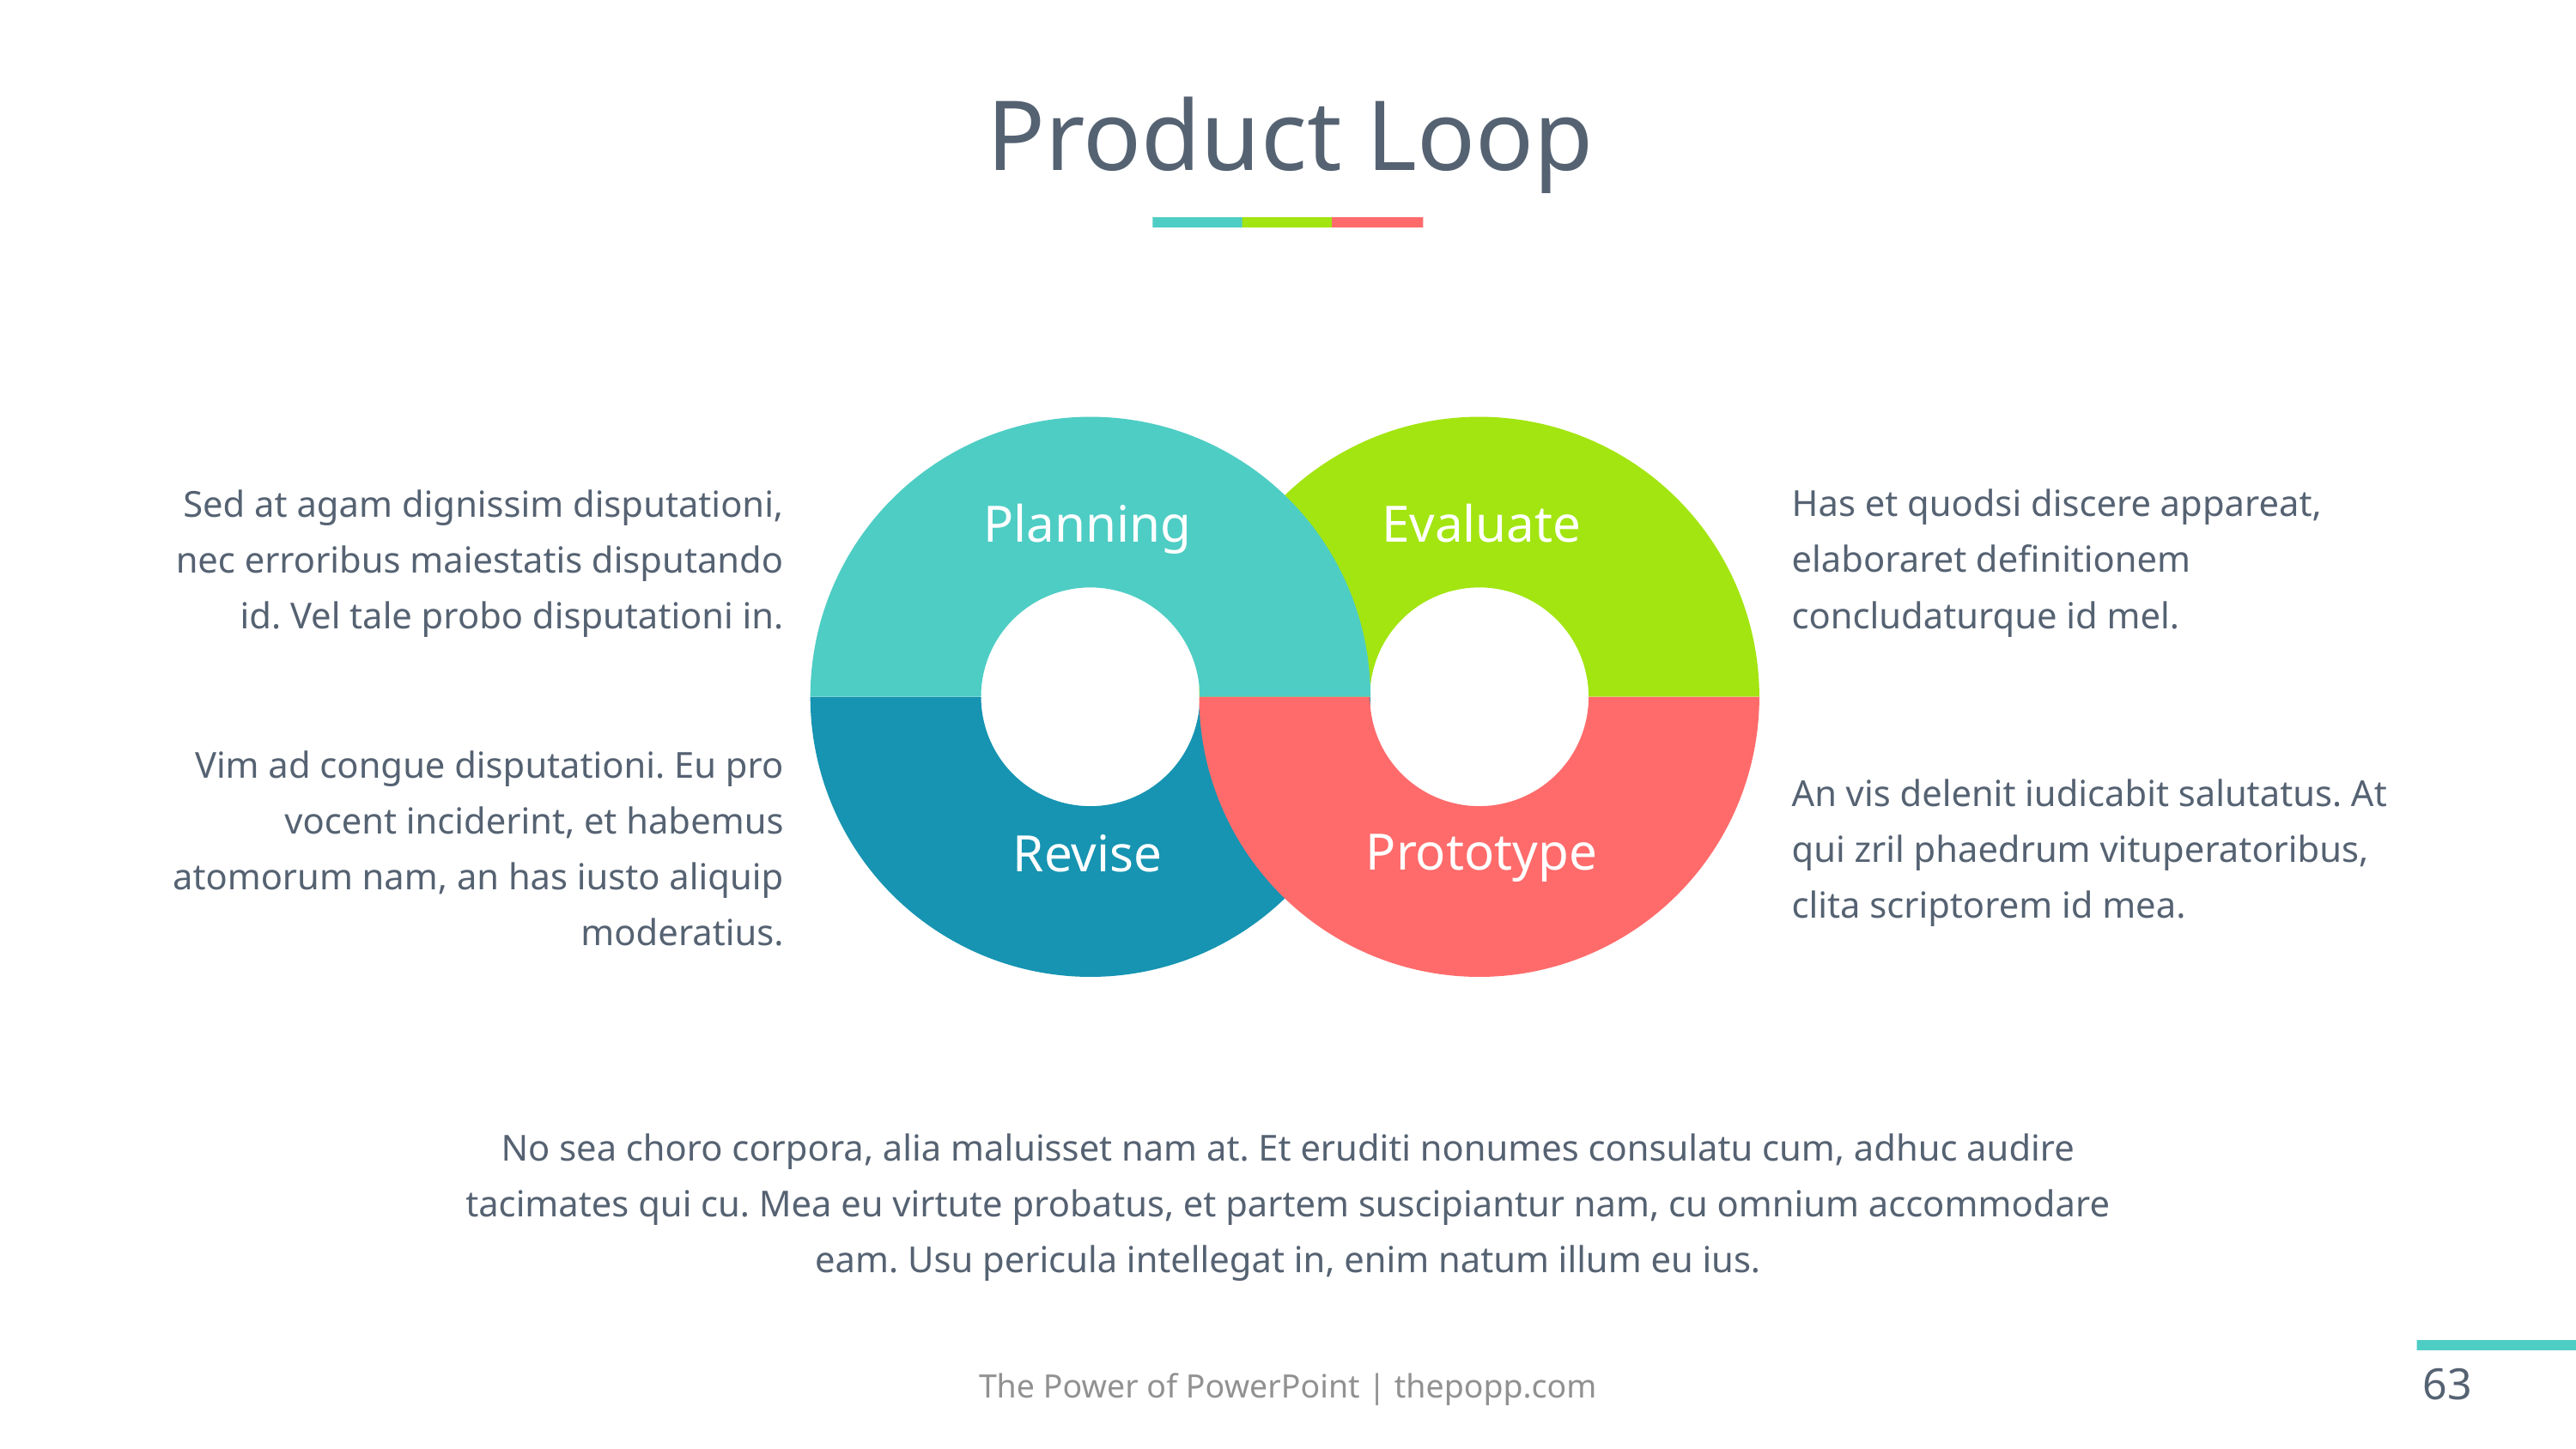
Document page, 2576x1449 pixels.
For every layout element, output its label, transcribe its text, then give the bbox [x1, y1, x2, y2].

list Has et quodsi discere appareat, elaboraret definitionem concludaturque id mel. [1778, 416, 2428, 688]
list Planning [915, 484, 1260, 559]
list No sea choro corpora, alia maluisset nam at. Et eruditi nonumes consulatu cum, adhuc audire tacimates qui cu. Mea eu virtute probatus, et partem suscipiantur nam, cu omnium accommodare eam. Usu pericula intellegat in, enim natum illum eu ius. [450, 1088, 2126, 1304]
list Vim ad congue disputationi. Eu pro vocent inciderint, et habemus atomorum nam, an has iusto aliquip moderatius. [147, 706, 797, 977]
list Prototype [1309, 812, 1654, 887]
title Product Loop [69, 49, 2512, 230]
list Sed at agam dignissim disputationi, nec erroribus maiestatis disputando id. Vel tale probo disputationi in. [147, 416, 797, 688]
footer The Power of PowerPoint | thepopp.com [853, 1349, 1723, 1427]
list An vis delenit iudicabit salutatus. At qui zril phaedrum vituperatoribus, clita scriptorem id mea. [1778, 706, 2428, 977]
slide_number 63 [2409, 1351, 2576, 1421]
list Evaluate [1309, 484, 1654, 559]
list Revise [915, 814, 1260, 888]
